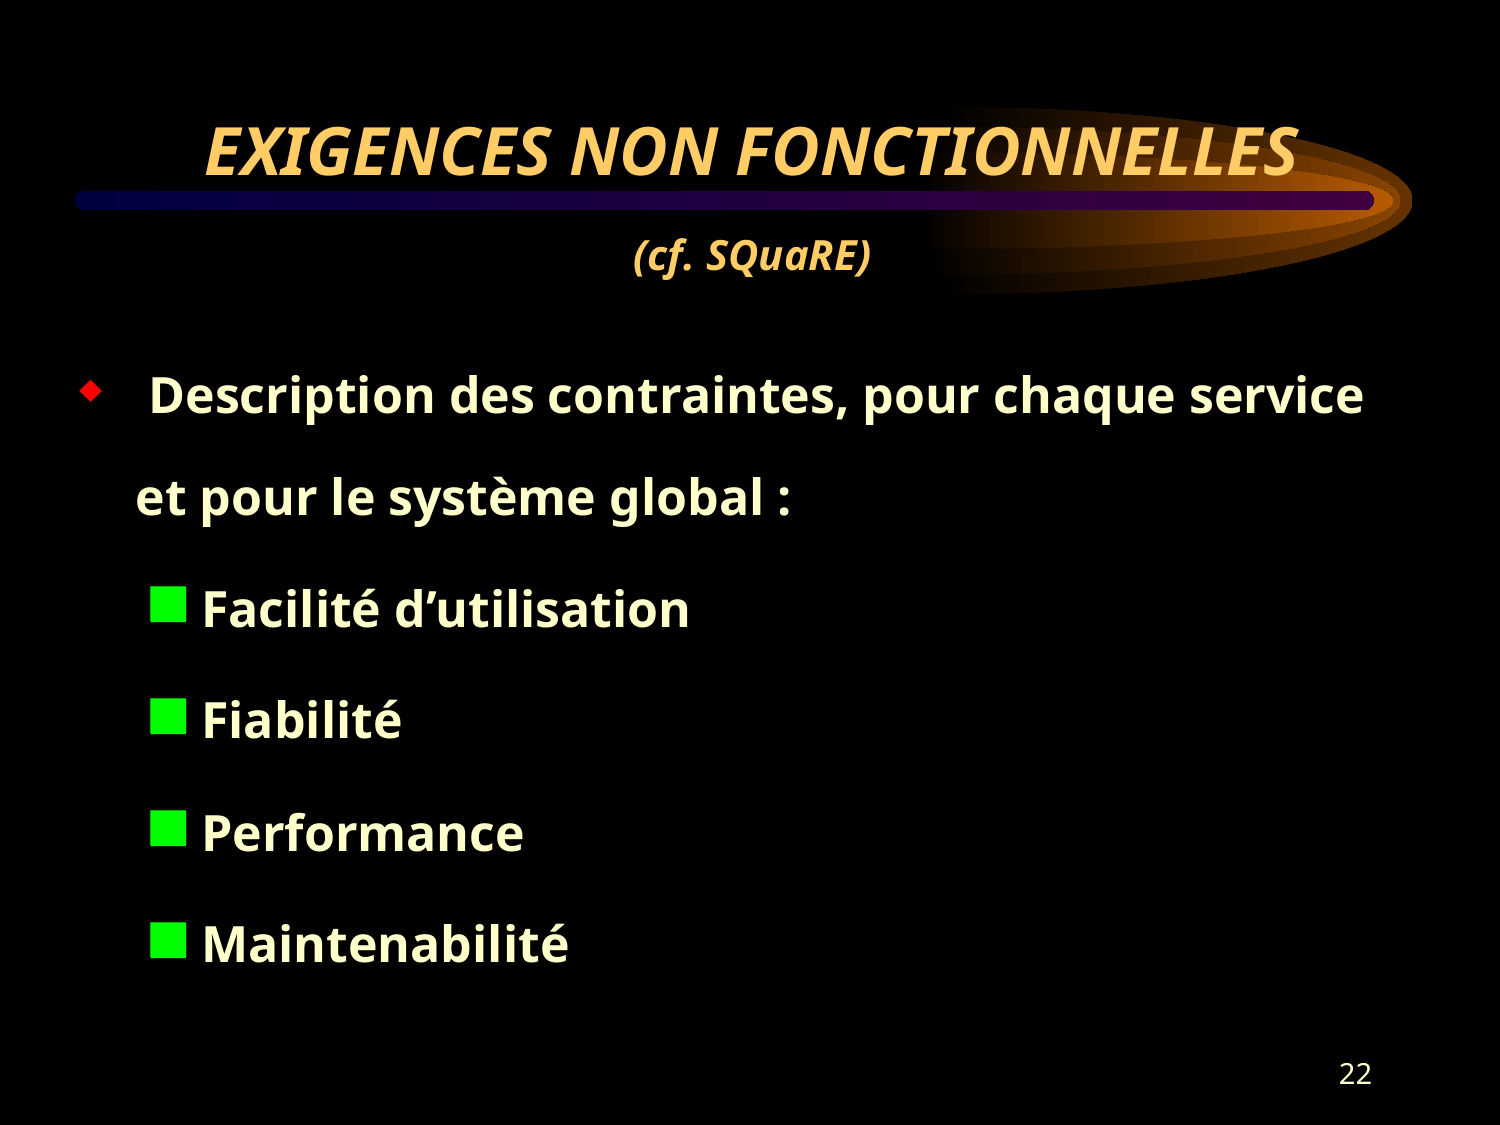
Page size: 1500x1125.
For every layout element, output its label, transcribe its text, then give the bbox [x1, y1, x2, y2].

title EXIGENCES NON FONCTIONNELLES (cf. SQuaRE) [114, 37, 1391, 226]
list Description des contraintes, pour chaque service et pour le système global : Facilité d’utilisation Fiabilité Performance Maintenabilité [64, 313, 1398, 989]
slide_number 22 [1074, 1037, 1388, 1113]
